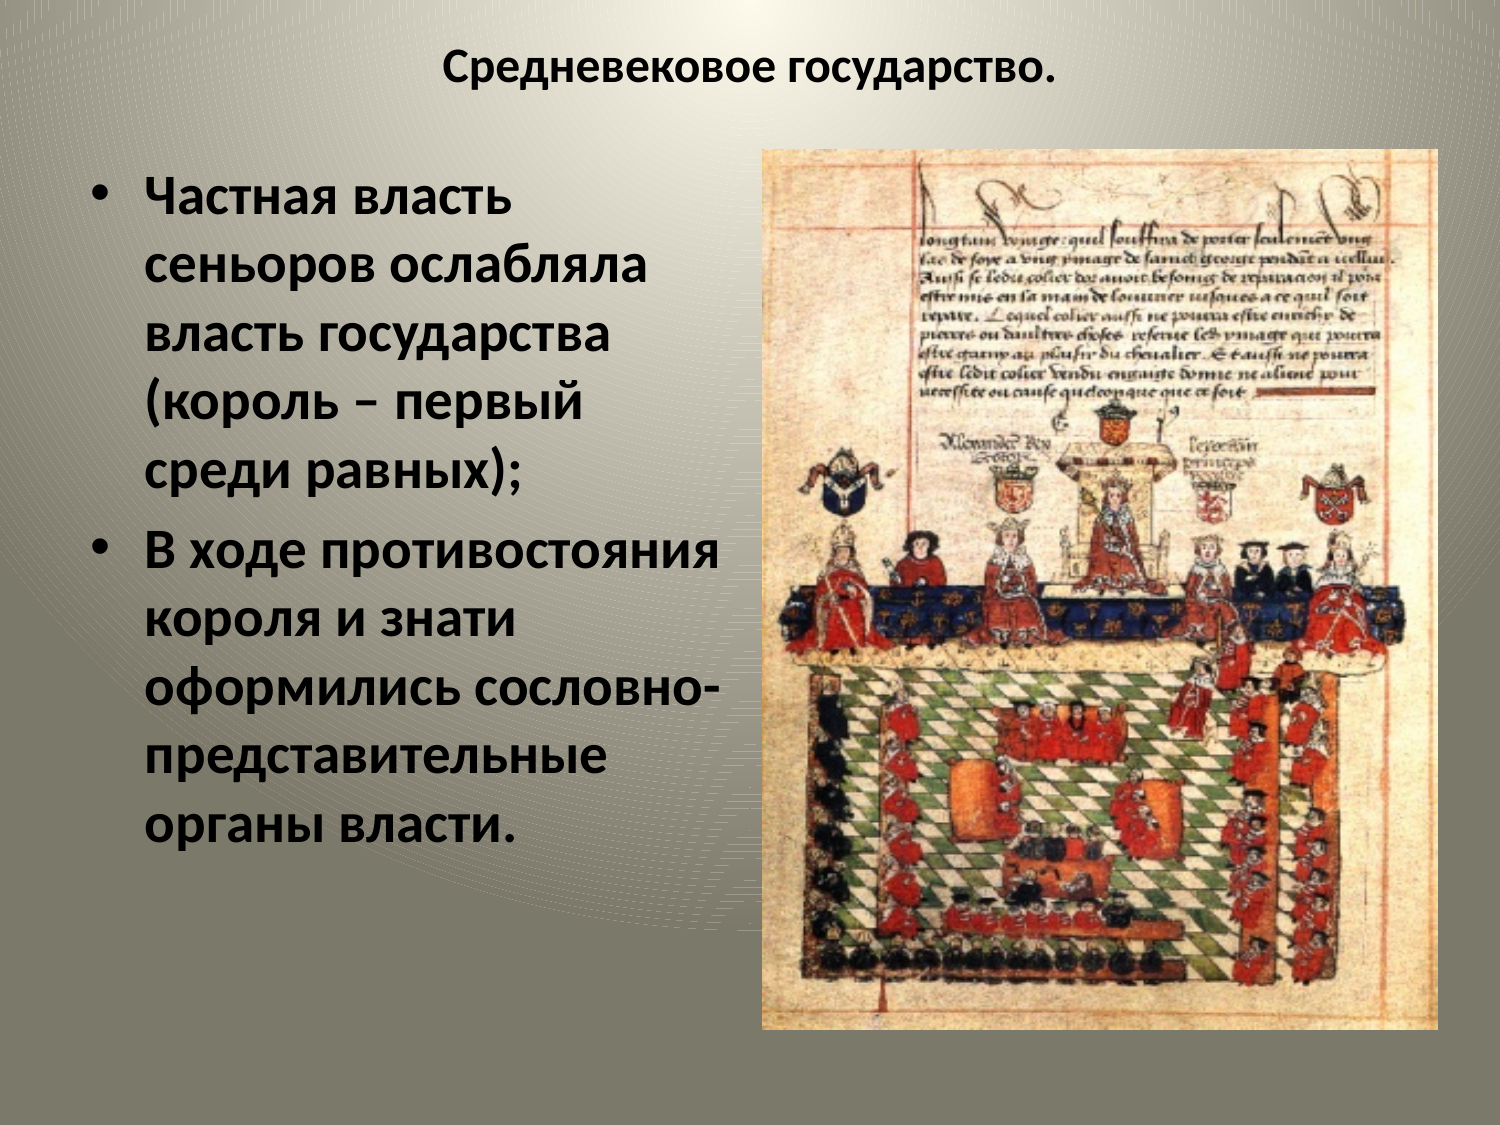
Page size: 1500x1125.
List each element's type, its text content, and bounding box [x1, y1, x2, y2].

list Частная власть сеньоров ослабляла власть государства (король – первый среди равных); В ходе противостояния короля и знати оформились сословно-представительные органы власти. [75, 149, 738, 1005]
picture [762, 149, 1438, 1030]
title Средневековое государство. [75, 24, 1425, 100]
